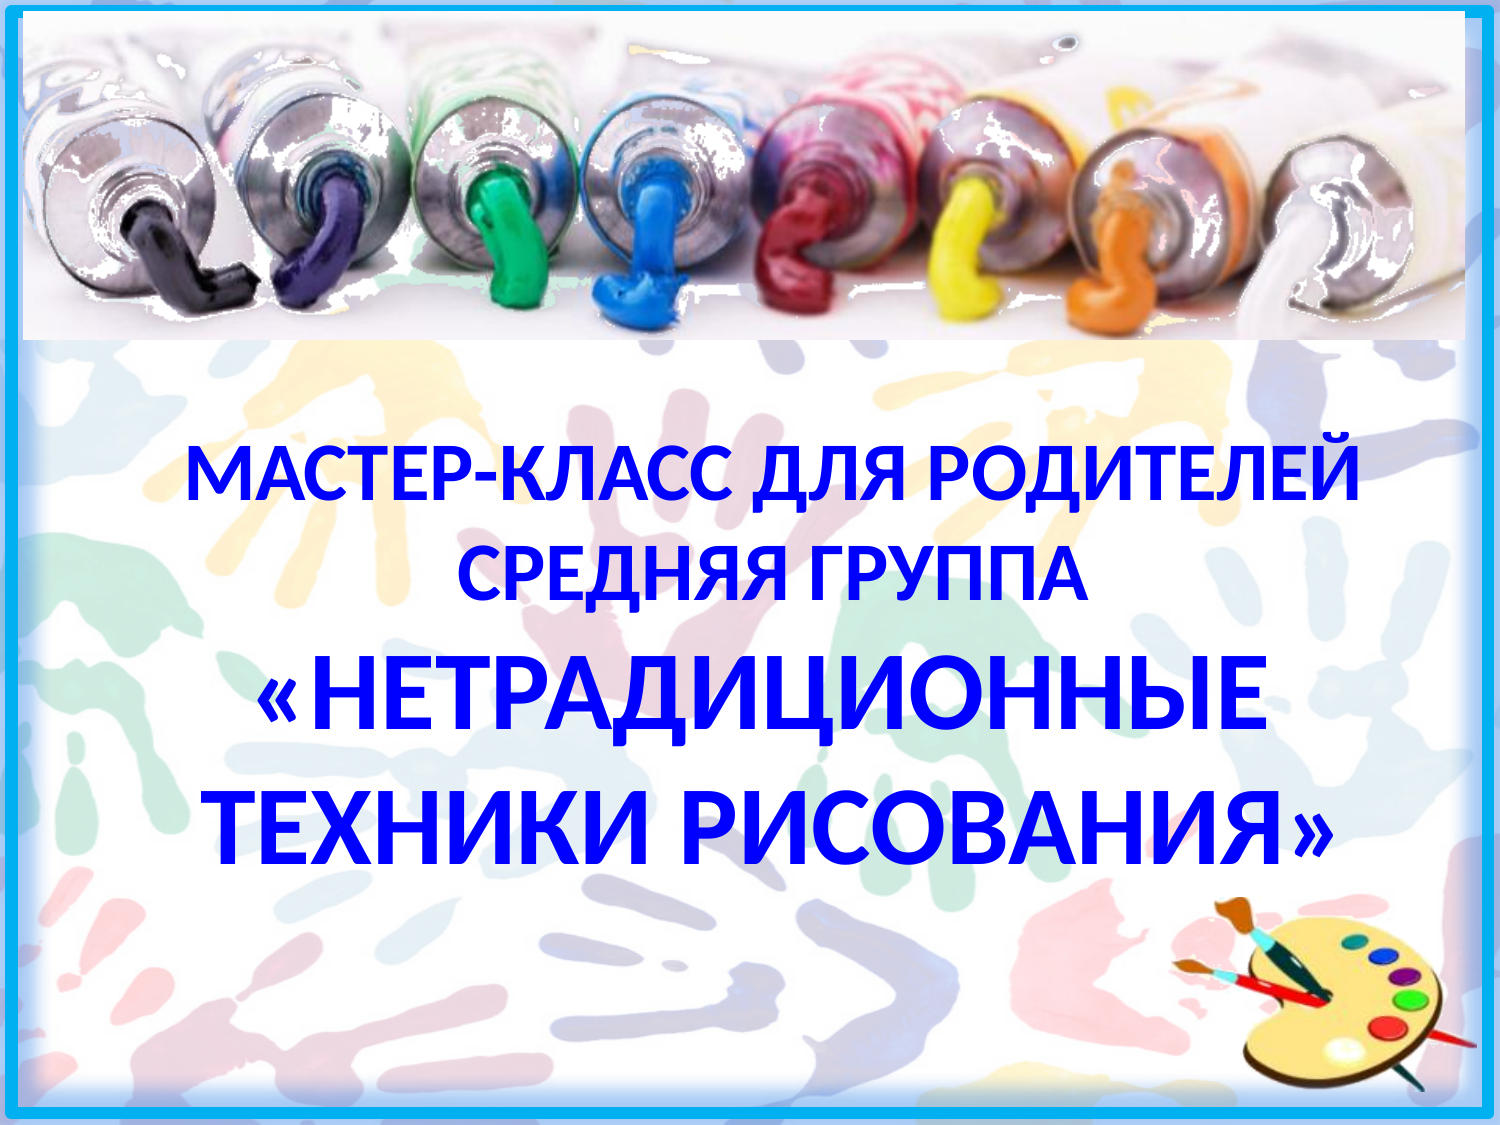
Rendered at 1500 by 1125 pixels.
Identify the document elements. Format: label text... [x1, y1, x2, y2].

picture [1171, 897, 1476, 1092]
text_box Мастер-класс для родителей средняя группа «Нетрадиционные техники рисования» [140, 410, 1407, 895]
picture [23, 12, 1465, 340]
